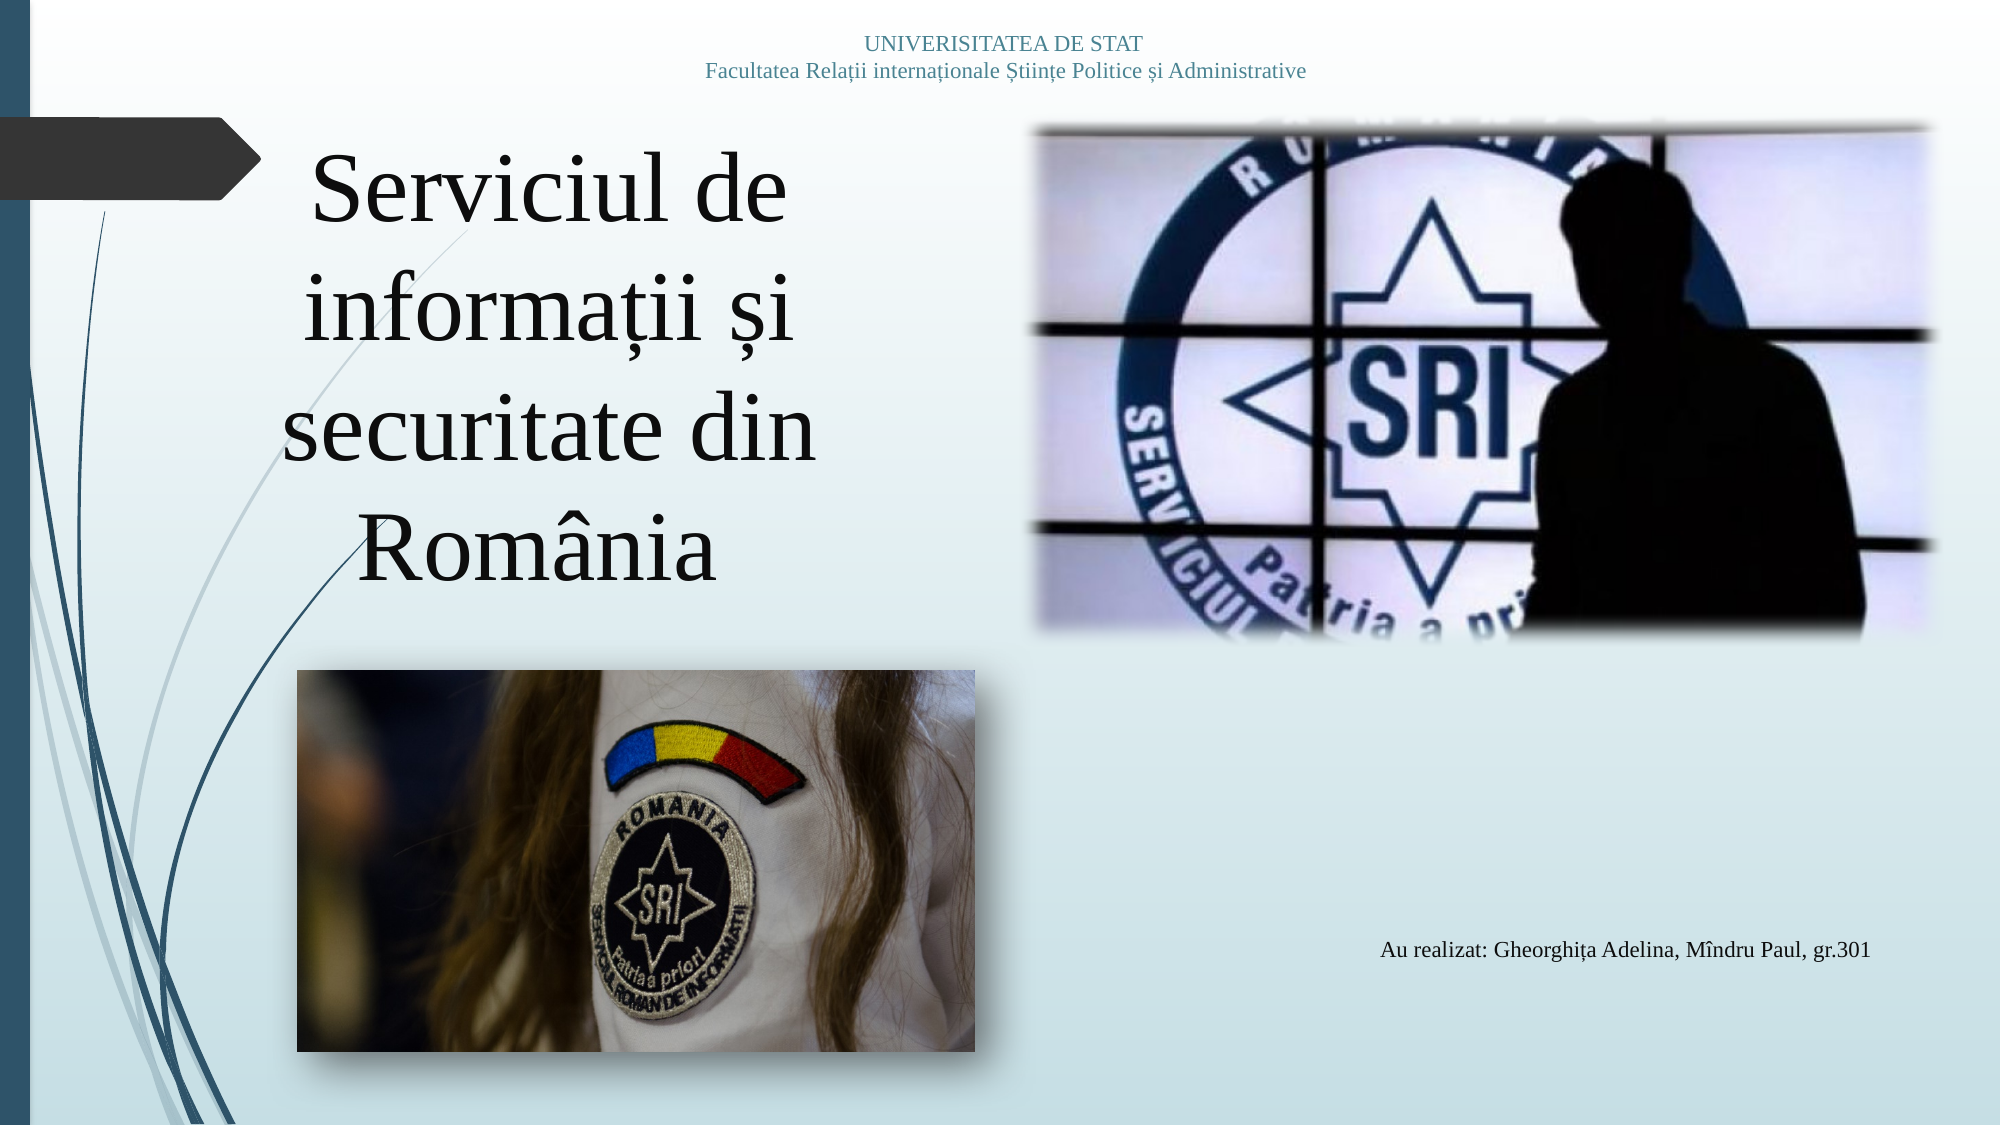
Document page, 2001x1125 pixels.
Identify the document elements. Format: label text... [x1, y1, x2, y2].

title UNIVERISITATEA DE STAT Facultatea Relații internaționale Științe Politice și Administrative [226, 20, 1787, 242]
picture [297, 669, 976, 1052]
list Au realizat: Gheorghița Adelina, Mîndru Paul, gr.301 [1024, 926, 1888, 970]
list Serviciul de informații și securitate din România [107, 113, 993, 905]
picture [1018, 113, 1944, 648]
